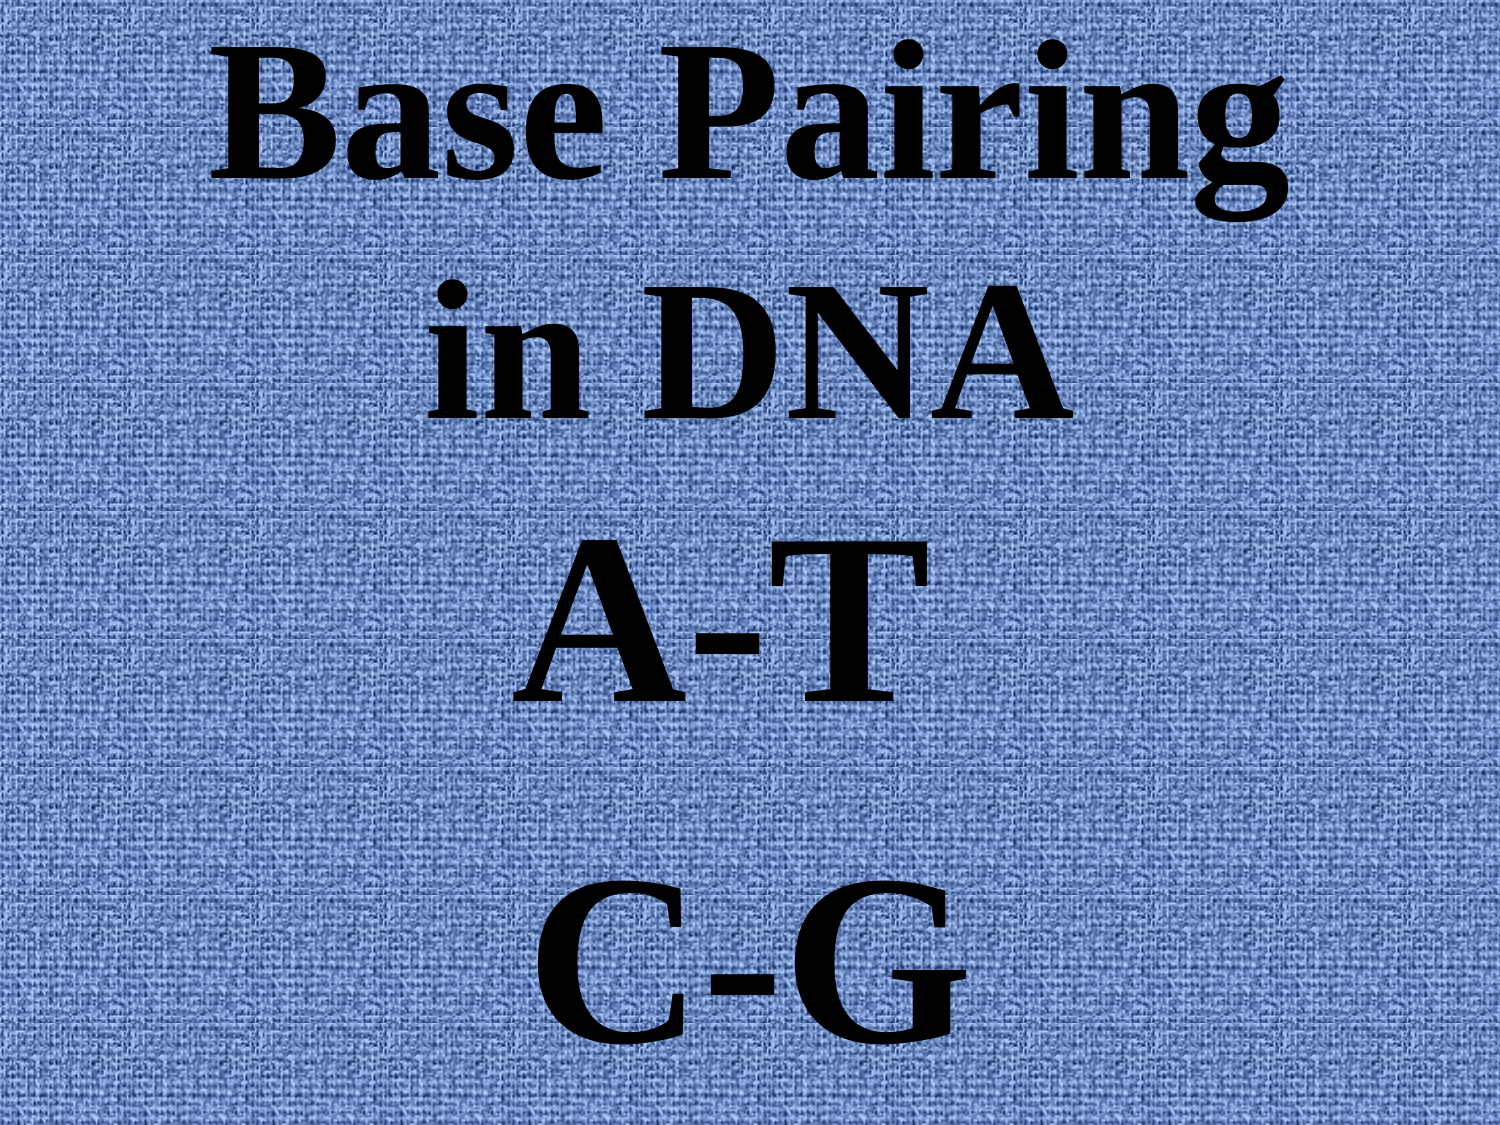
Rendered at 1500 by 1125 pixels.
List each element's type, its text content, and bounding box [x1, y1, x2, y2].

title Base Pairing in DNA [112, 125, 1388, 313]
list A-T C-G [112, 450, 1388, 1125]
picture [0, 0, 1500, 1125]
